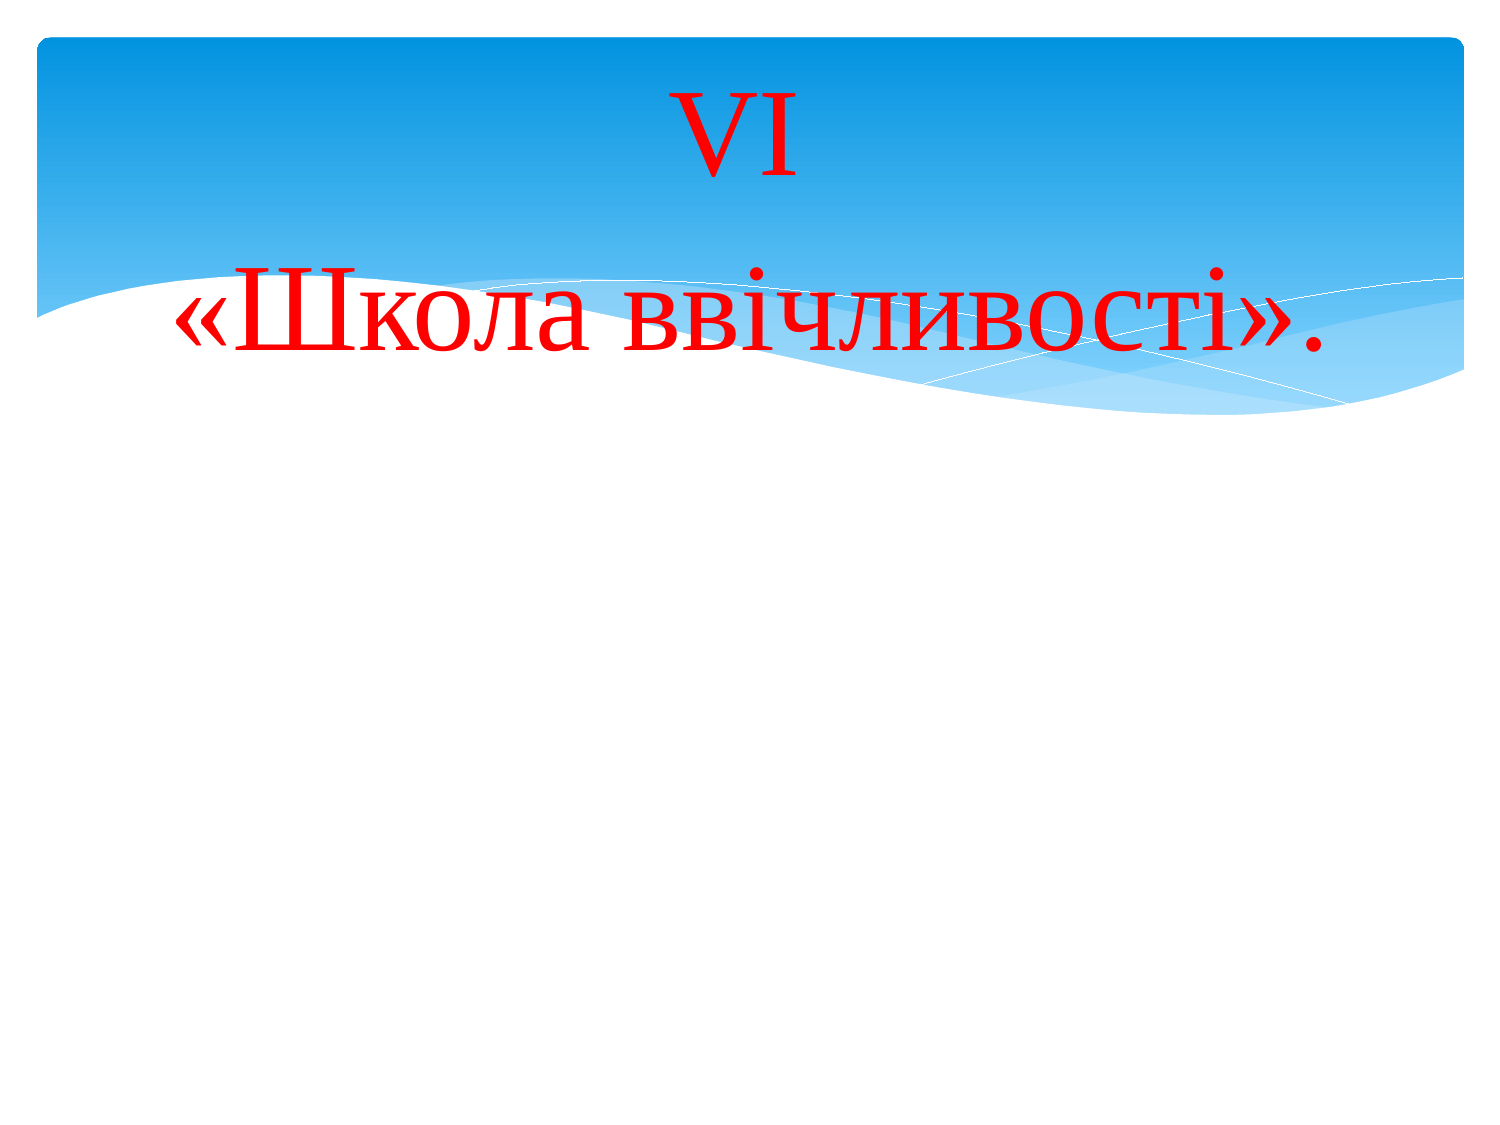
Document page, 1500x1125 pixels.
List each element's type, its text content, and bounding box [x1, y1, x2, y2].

list VI «Школа ввічливості». [41, 42, 1459, 1005]
